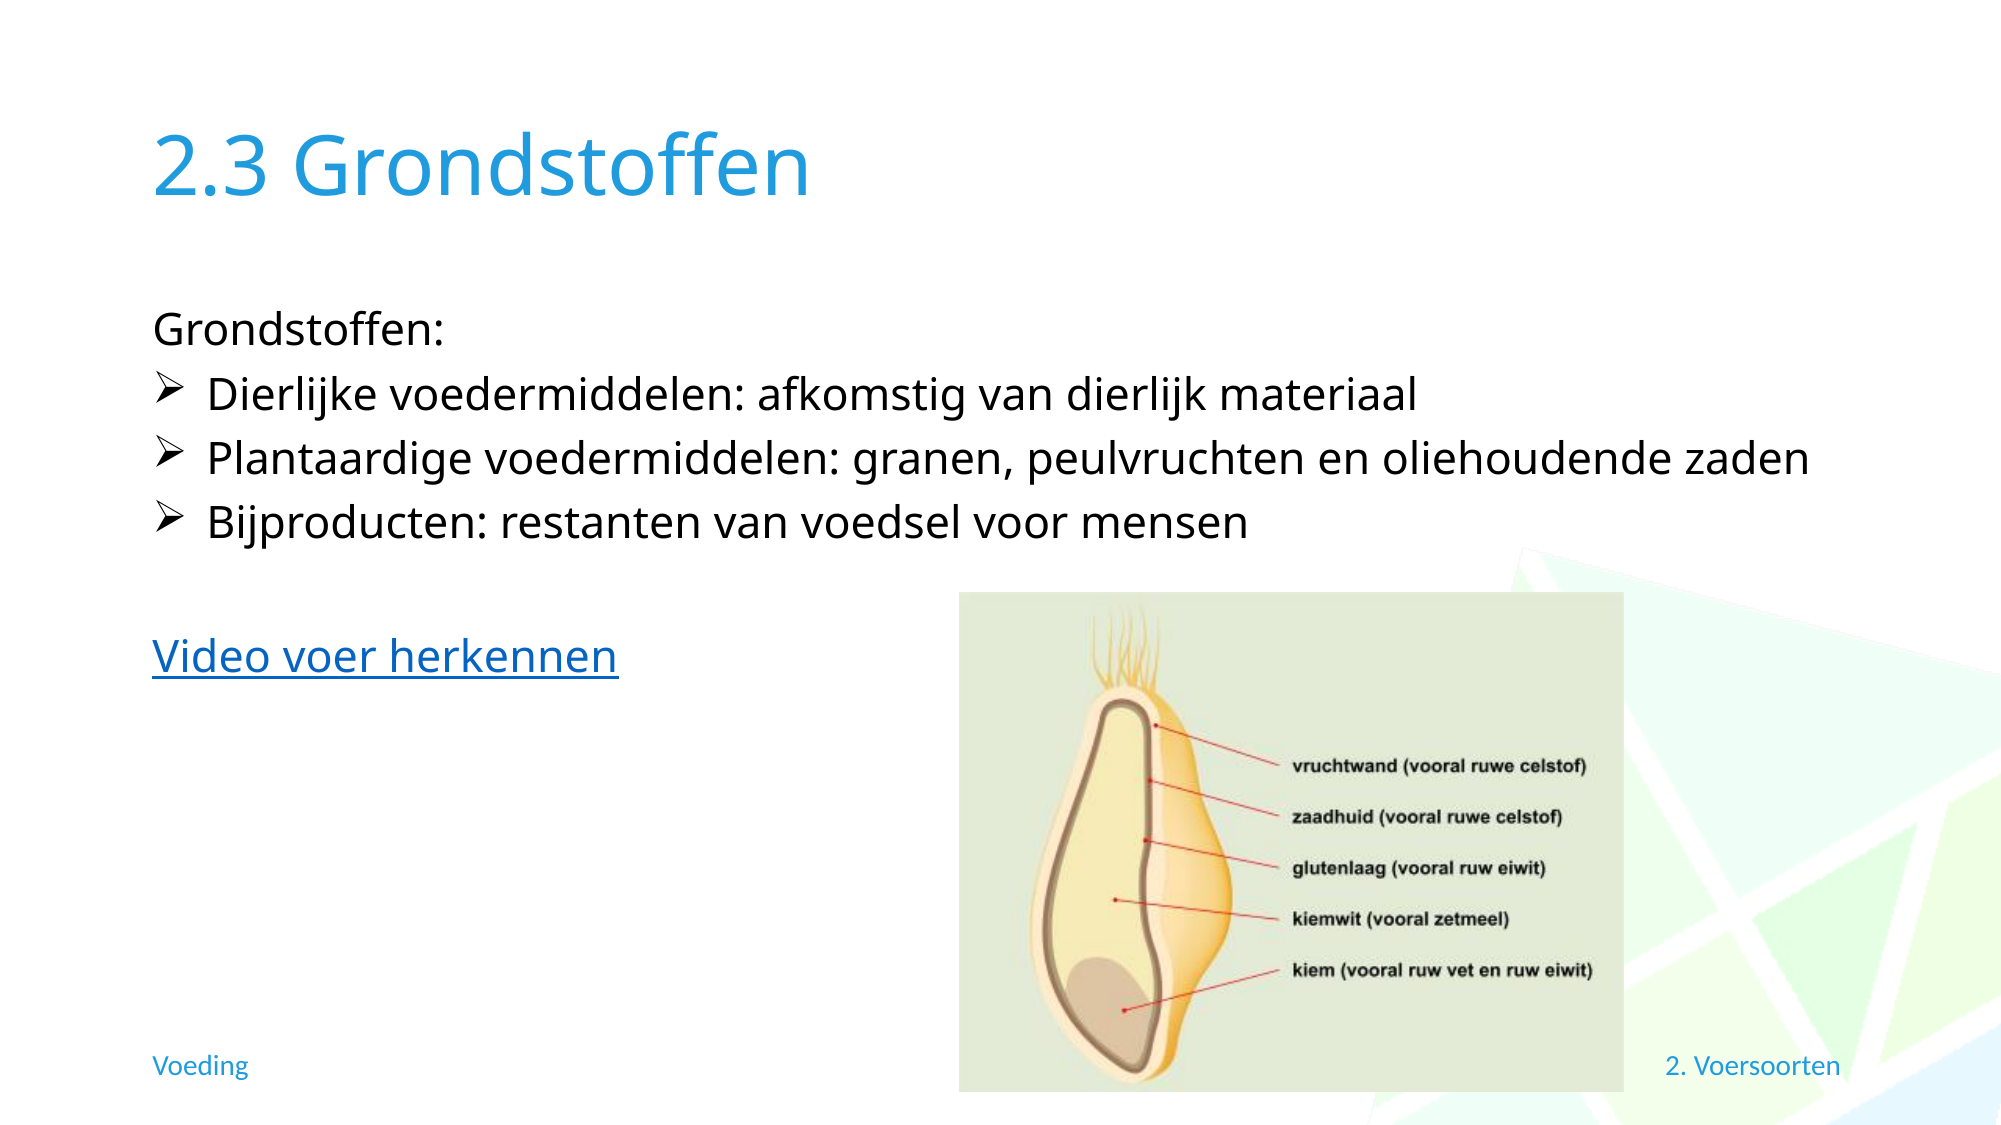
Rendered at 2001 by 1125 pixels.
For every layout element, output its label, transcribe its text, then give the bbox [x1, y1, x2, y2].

list 2. Voersoorten [1412, 1042, 1863, 1103]
picture [959, 592, 1624, 1092]
list Grondstoffen: Dierlijke voedermiddelen: afkomstig van dierlijk materiaal Plantaardige voedermiddelen: granen, peulvruchten en oliehoudende zaden Bijproducten: restanten van voedsel voor mensen Video voer herkennen [137, 299, 1863, 727]
list Voeding [137, 1042, 588, 1103]
title 2.3 Grondstoffen [137, 59, 1863, 278]
